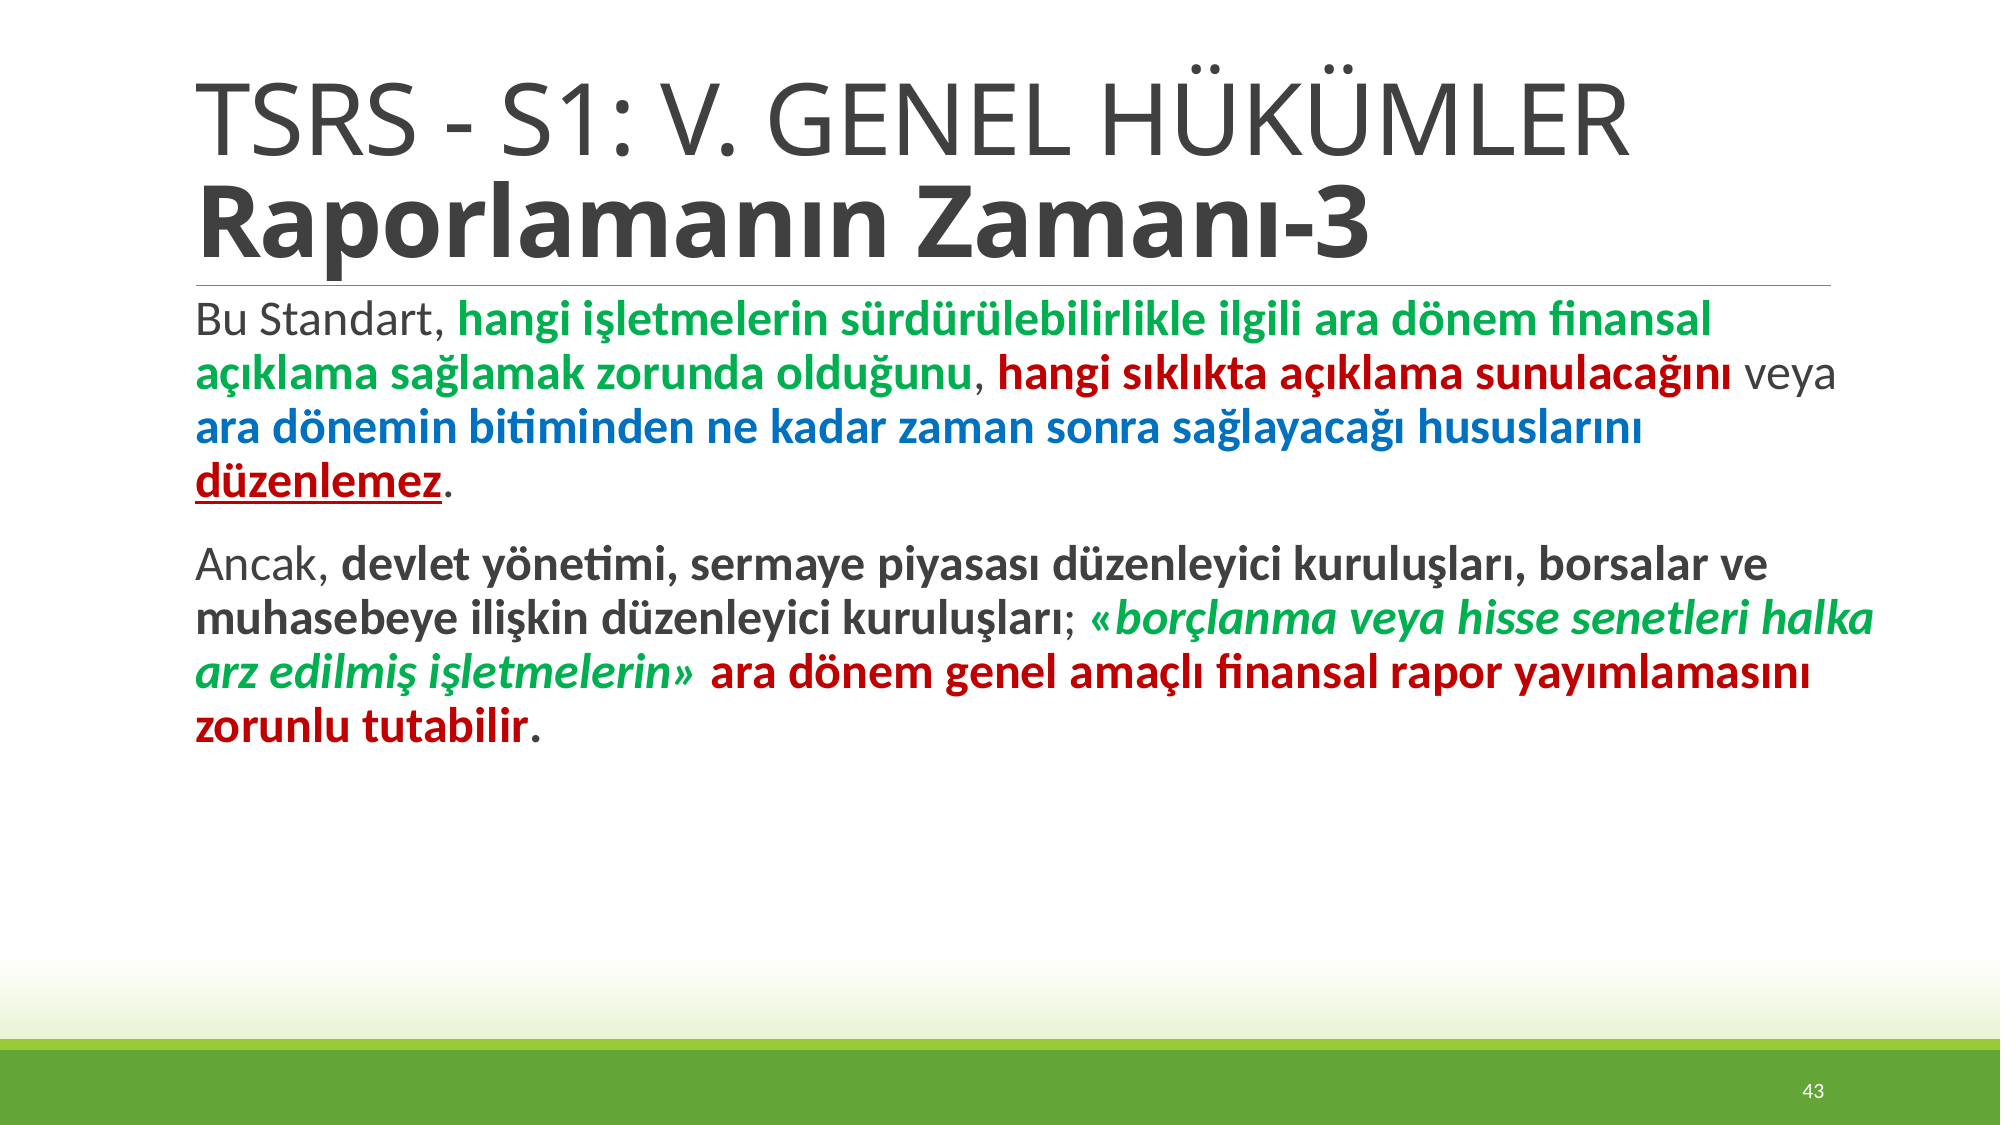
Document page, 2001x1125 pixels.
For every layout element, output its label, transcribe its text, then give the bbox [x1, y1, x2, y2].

slide_number 43 [1624, 1059, 1840, 1120]
list Bu Standart, hangi işletmelerin sürdürülebilirlikle ilgili ara dönem finansal açıklama sağlamak zorunda olduğunu, hangi sıklıkta açıklama sunulacağını veya ara dönemin bitiminden ne kadar zaman sonra sağlayacağı hususlarını düzenlemez. Ancak, devlet yönetimi, sermaye piyasası düzenleyici kuruluşları, borsalar ve muhasebeye ilişkin düzenleyici kuruluşları; «borçlanma veya hisse senetleri halka arz edilmiş işletmelerin» ara dönem genel amaçlı finansal rapor yayımlamasını zorunlu tutabilir. [180, 284, 1879, 1015]
title TSRS - S1: V. GENEL HÜKÜMLER Raporlamanın Zamanı-3 [180, 47, 1830, 284]
